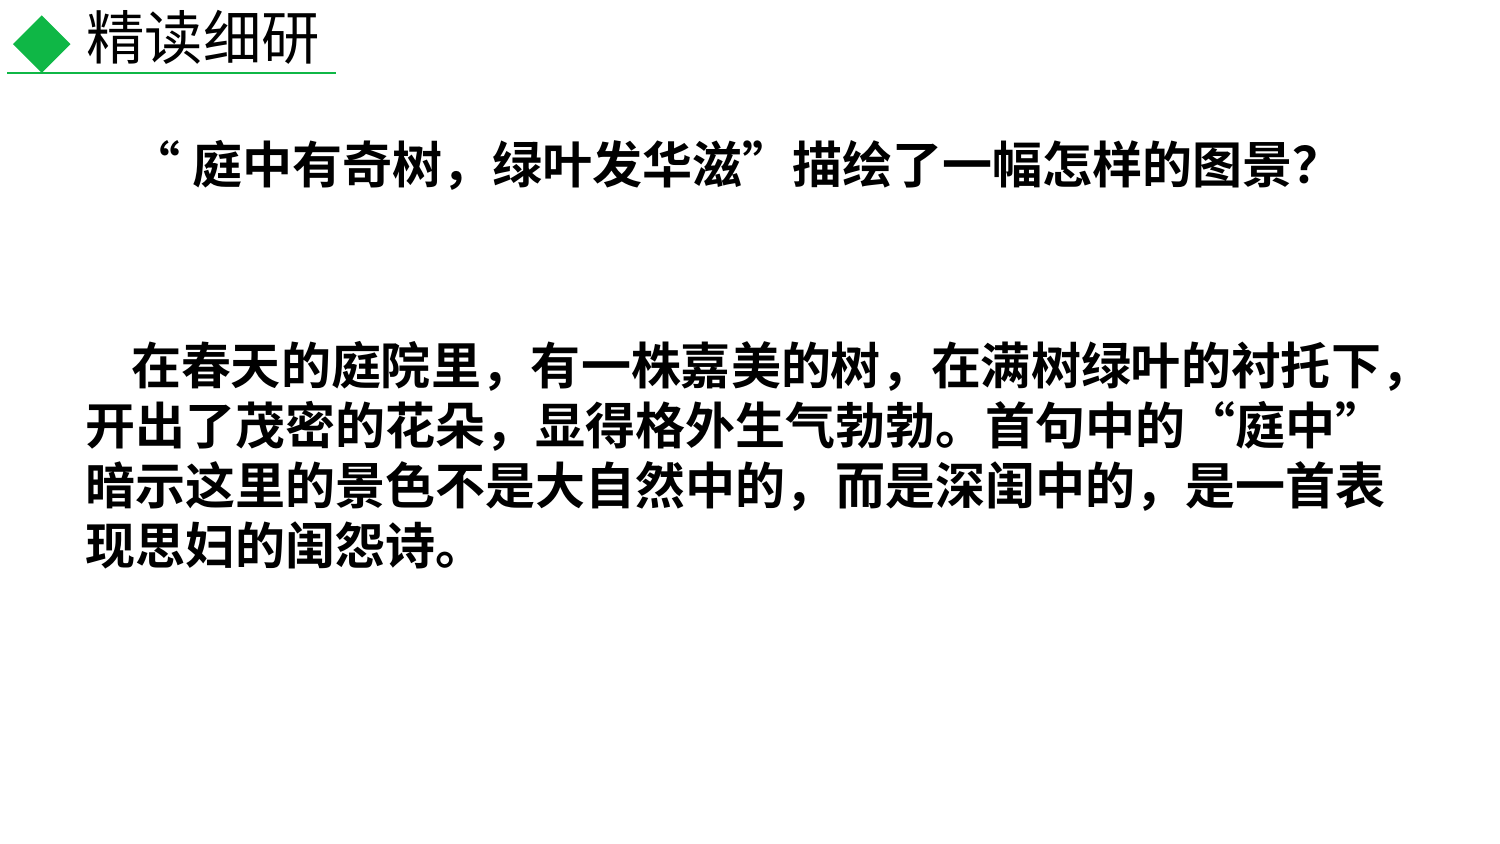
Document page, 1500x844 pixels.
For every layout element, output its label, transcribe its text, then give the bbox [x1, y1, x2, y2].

text_box 在春天的庭院里，有一株嘉美的树，在满树绿叶的衬托下，开出了茂密的花朵，显得格外生气勃勃。首句中的“庭中”暗示这里的景色不是大自然中的，而是深闺中的，是一首表现思妇的闺怨诗。 [70, 327, 1436, 582]
text_box “庭中有奇树，绿叶发华滋”描绘了一幅怎样的图景？ [70, 126, 1436, 202]
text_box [7, 0, 337, 80]
